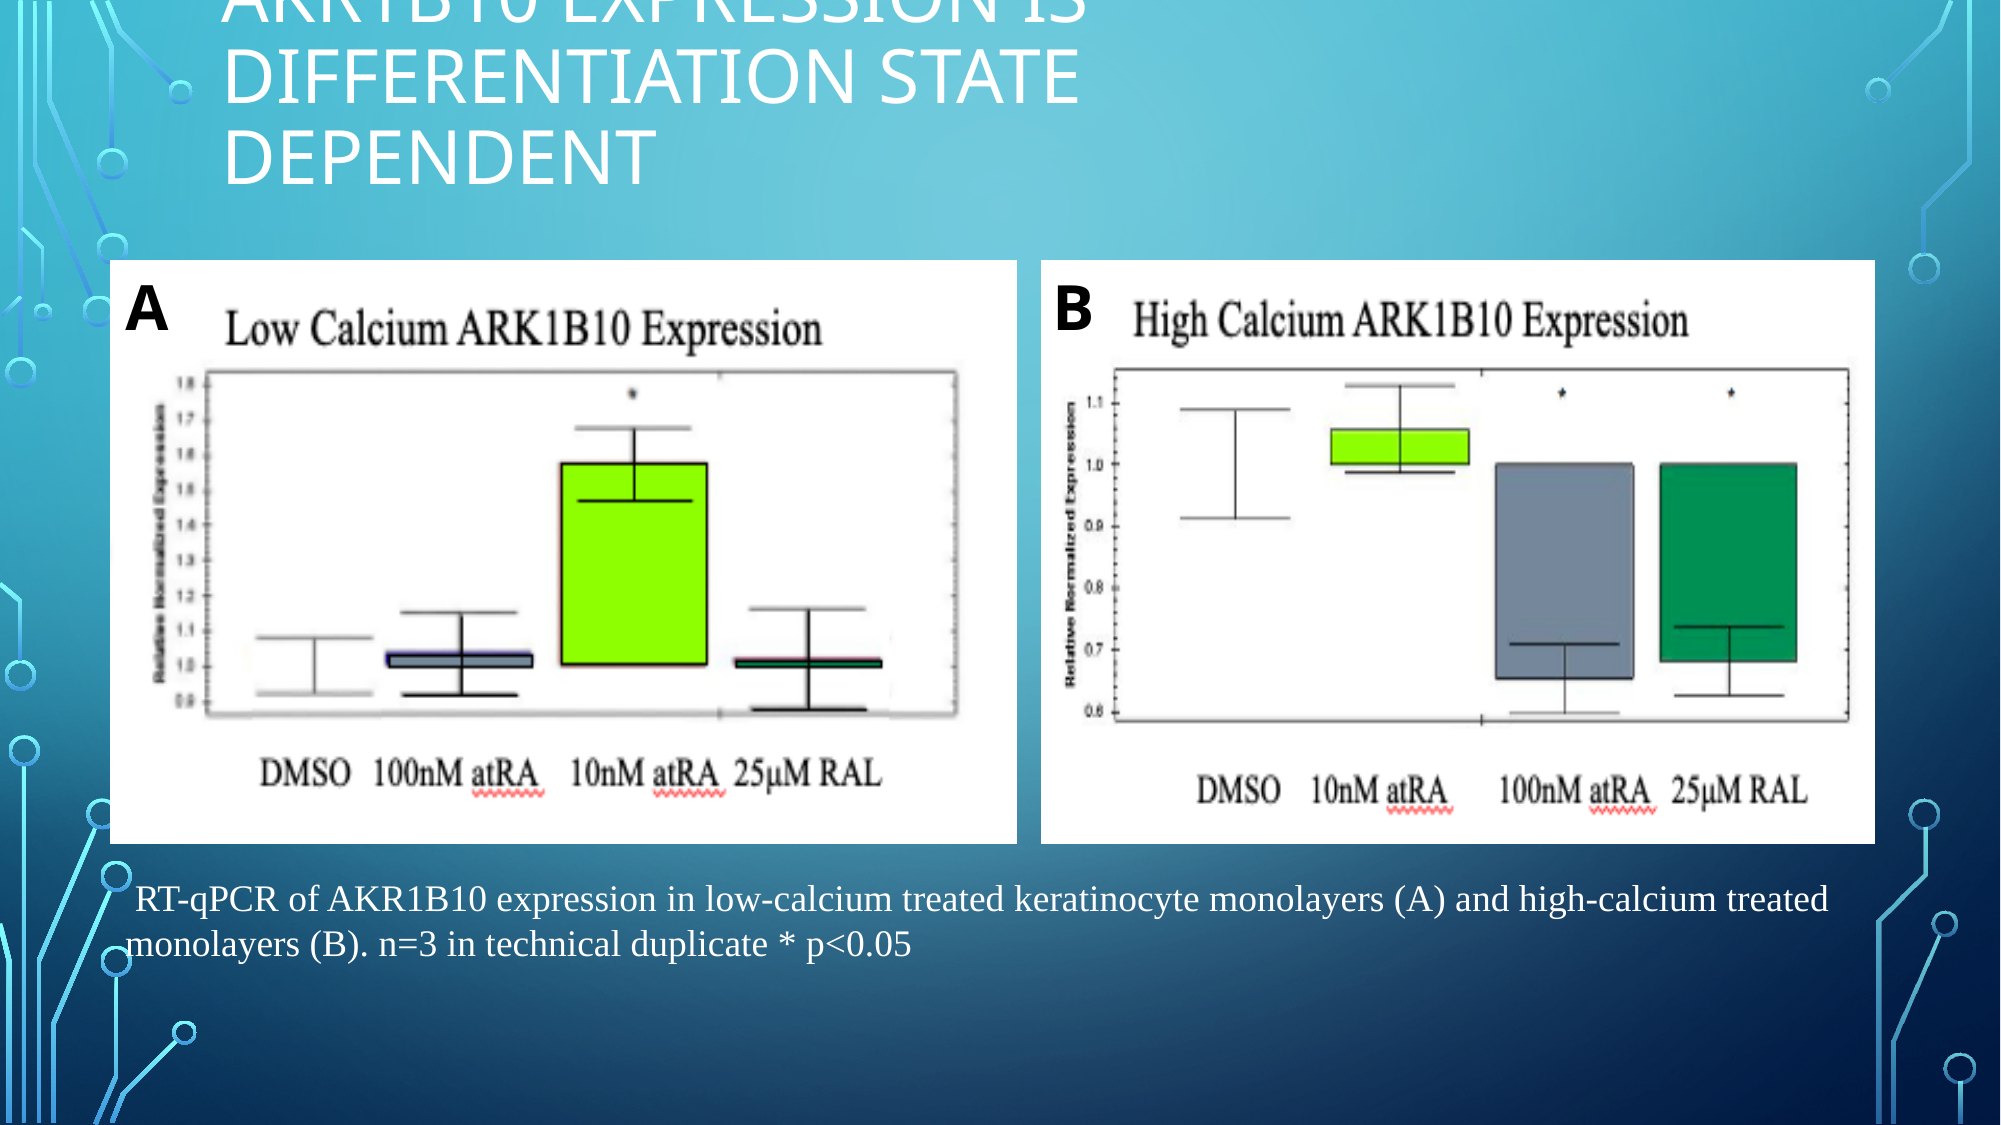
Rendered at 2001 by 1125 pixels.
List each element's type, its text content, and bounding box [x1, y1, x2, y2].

text_box RT-qPCR of AKR1B10 expression in low-calcium treated keratinocyte monolayers (A) and high-calcium treated monolayers (B). n=3 in technical duplicate * p<0.05 [110, 866, 1897, 972]
title AKR1b10 expression is Differentiation state dependent [206, 0, 1445, 159]
text_box B [1037, 260, 1041, 351]
picture [110, 260, 1017, 844]
picture [1041, 260, 1876, 844]
